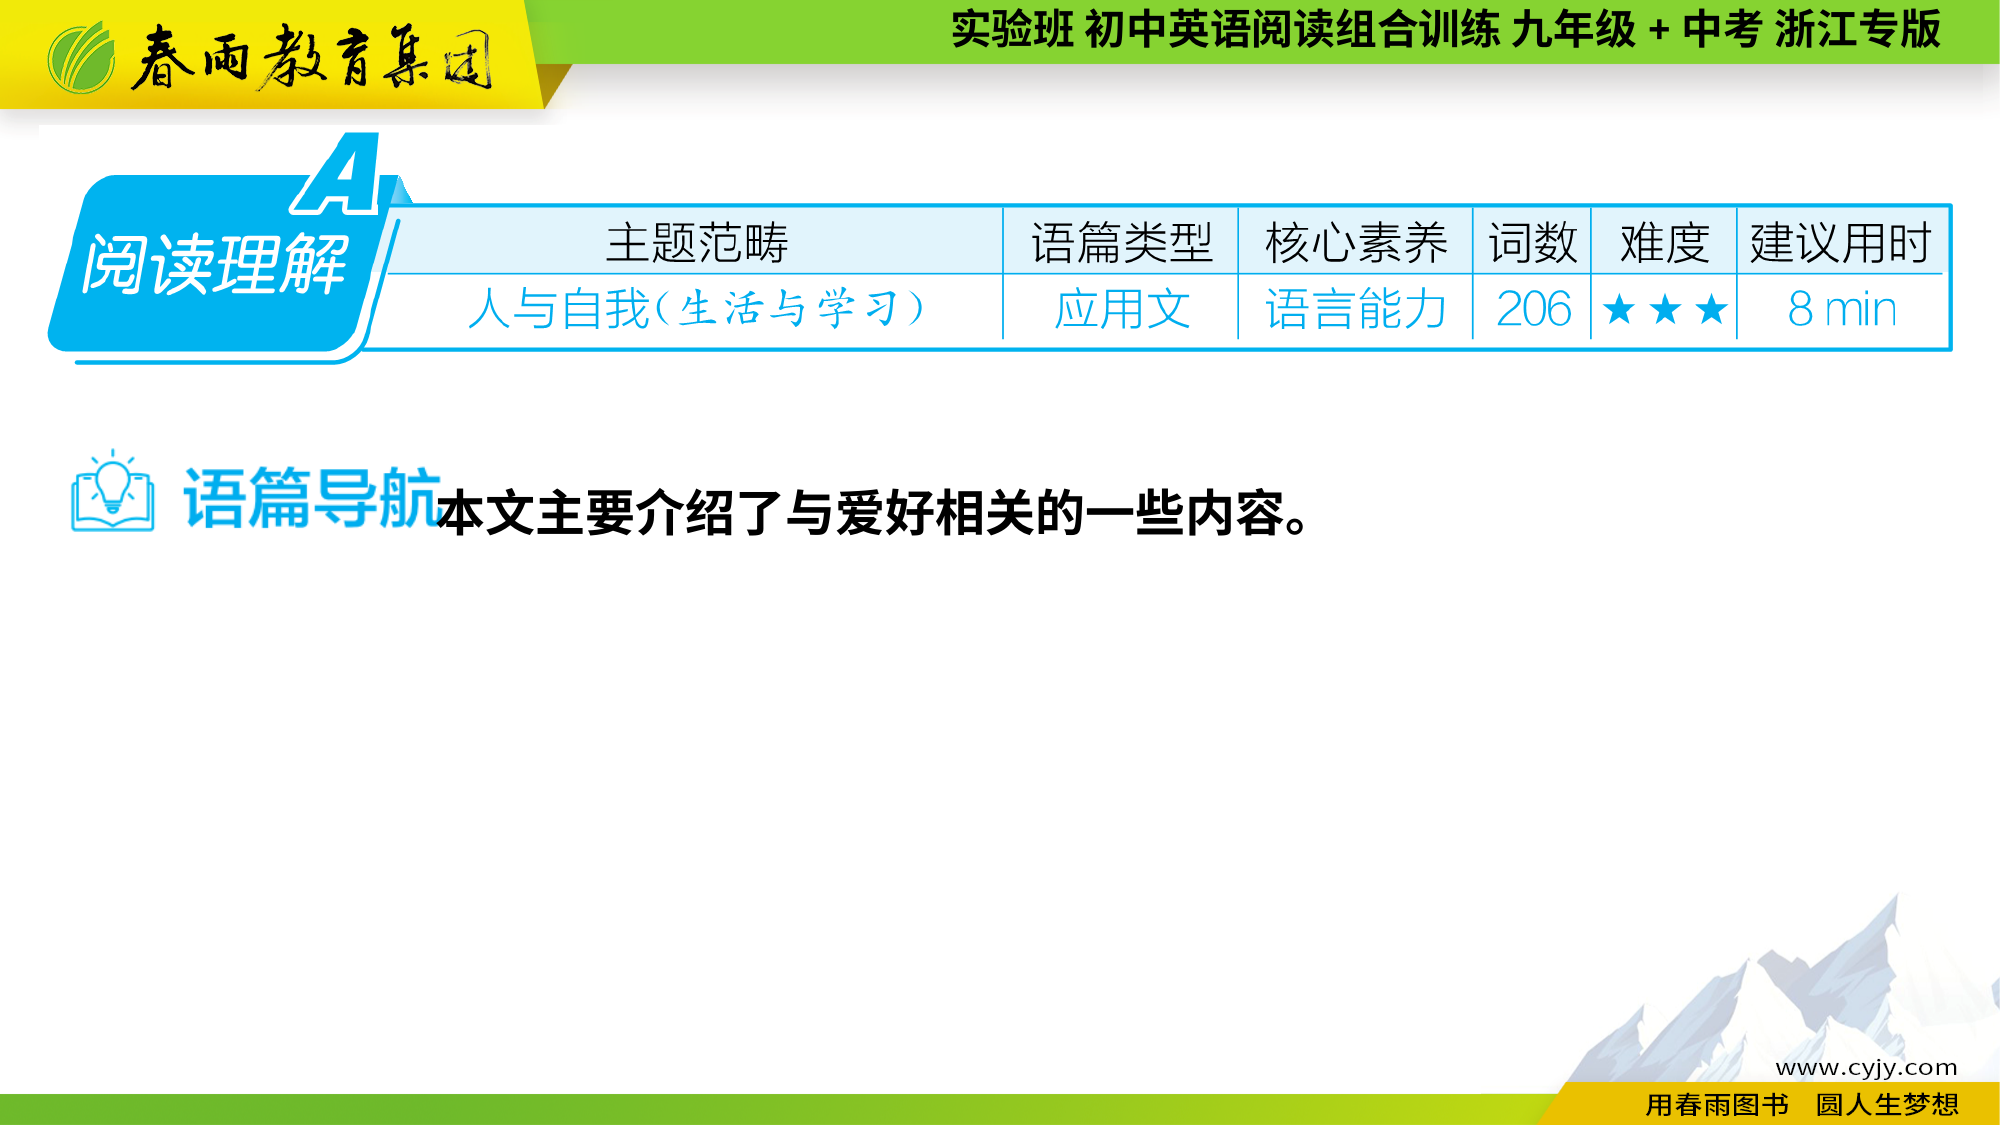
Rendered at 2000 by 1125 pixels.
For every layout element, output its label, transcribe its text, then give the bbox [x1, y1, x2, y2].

picture [0, 0, 2000, 1125]
list 本文主要介绍了与爱好相关的一些内容。 [59, 444, 65, 539]
list 本文主要介绍了与爱好相关的一些内容。 [451, 444, 1944, 539]
